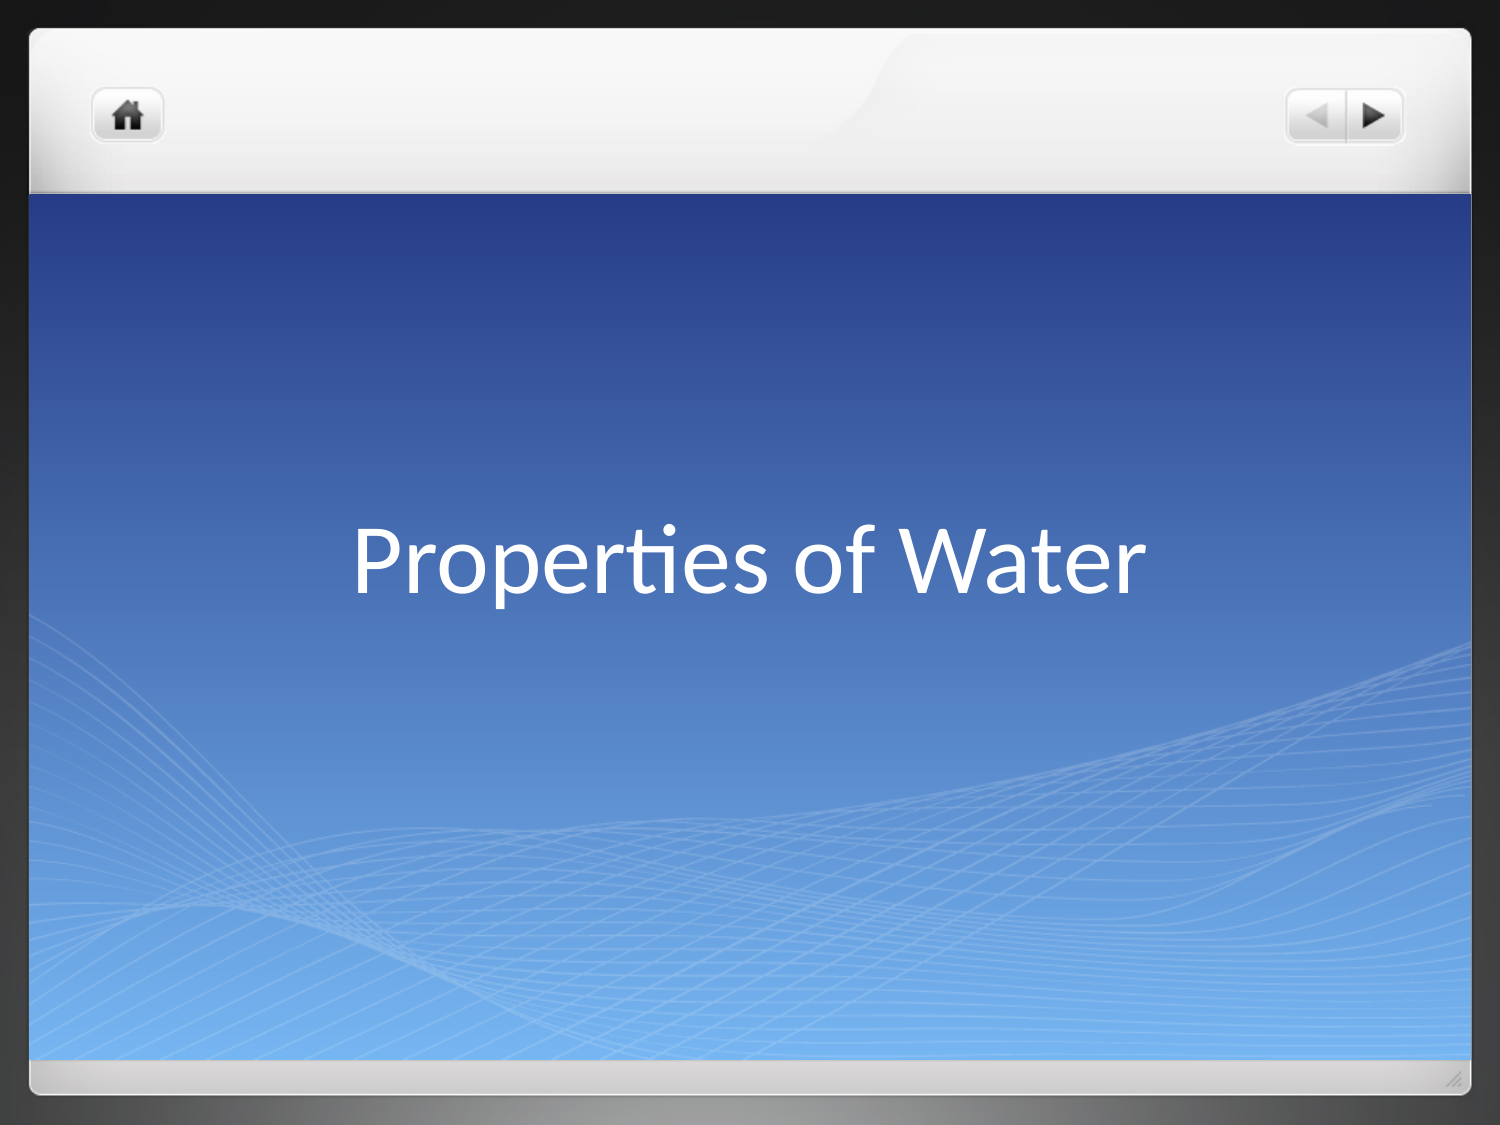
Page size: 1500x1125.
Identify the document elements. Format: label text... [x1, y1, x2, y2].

title Properties of Water [68, 355, 1432, 622]
picture [0, 0, 1500, 1125]
